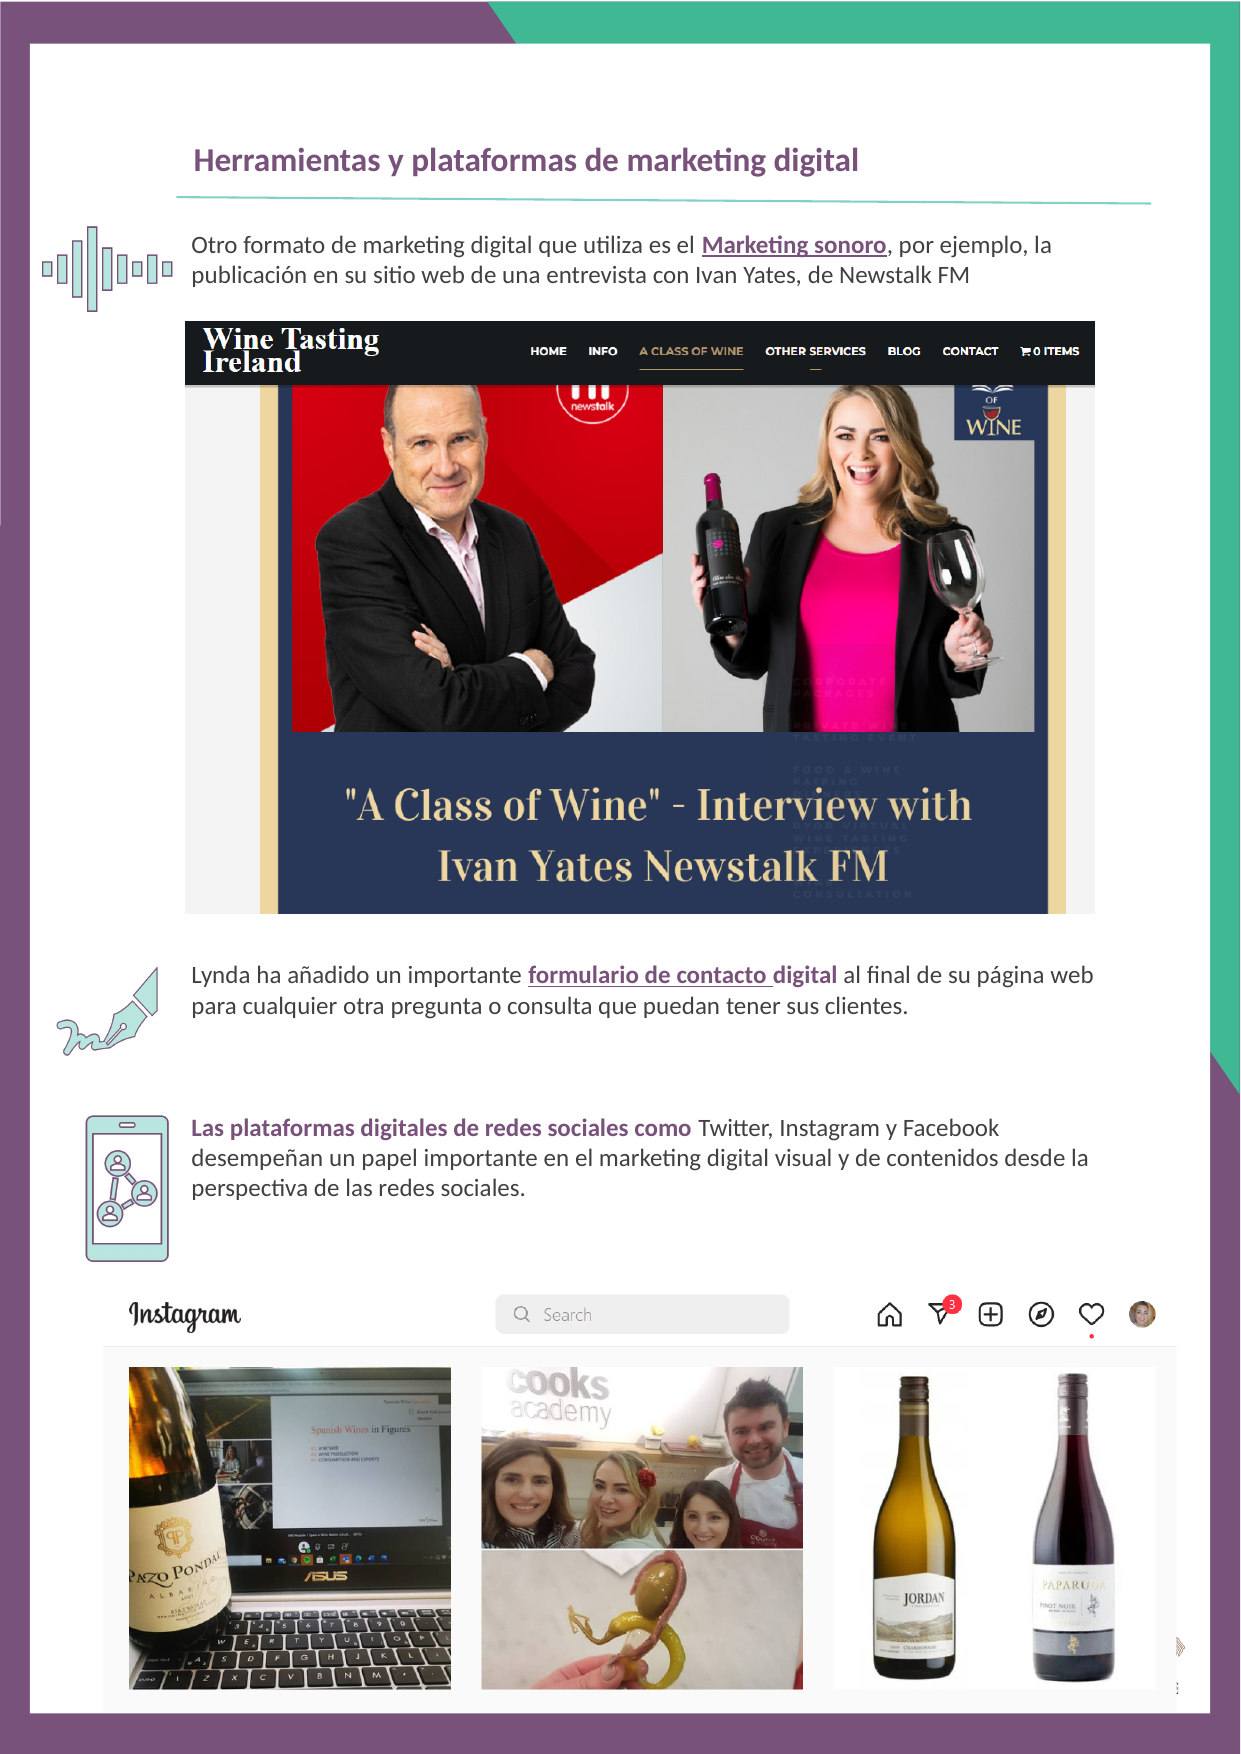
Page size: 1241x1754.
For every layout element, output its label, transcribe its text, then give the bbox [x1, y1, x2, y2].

picture [51, 1112, 203, 1264]
picture [55, 955, 159, 1069]
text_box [179, 196, 1152, 204]
text_box Herramientas y plataformas de marketing digital [178, 127, 1162, 189]
picture [103, 1286, 1189, 1712]
text_box Las plataformas digitales de redes sociales como Twitter, Instagram y Facebook desempeñan un papel importante en el marketing digital visual y de contenidos desde la perspectiva de las redes sociales. [176, 1068, 1149, 1285]
picture [185, 321, 1095, 915]
text_box Otro formato de marketing digital que utiliza es el Marketing sonoro, por ejemplo, la publicación en su sitio web de una entrevista con Ivan Yates, de Newstalk FM Lynda ha añadido un importante formulario de contacto digital al final de su página web para cualquier otra pregunta o consulta que puedan tener sus clientes. [176, 220, 1149, 1068]
picture [34, 196, 179, 341]
